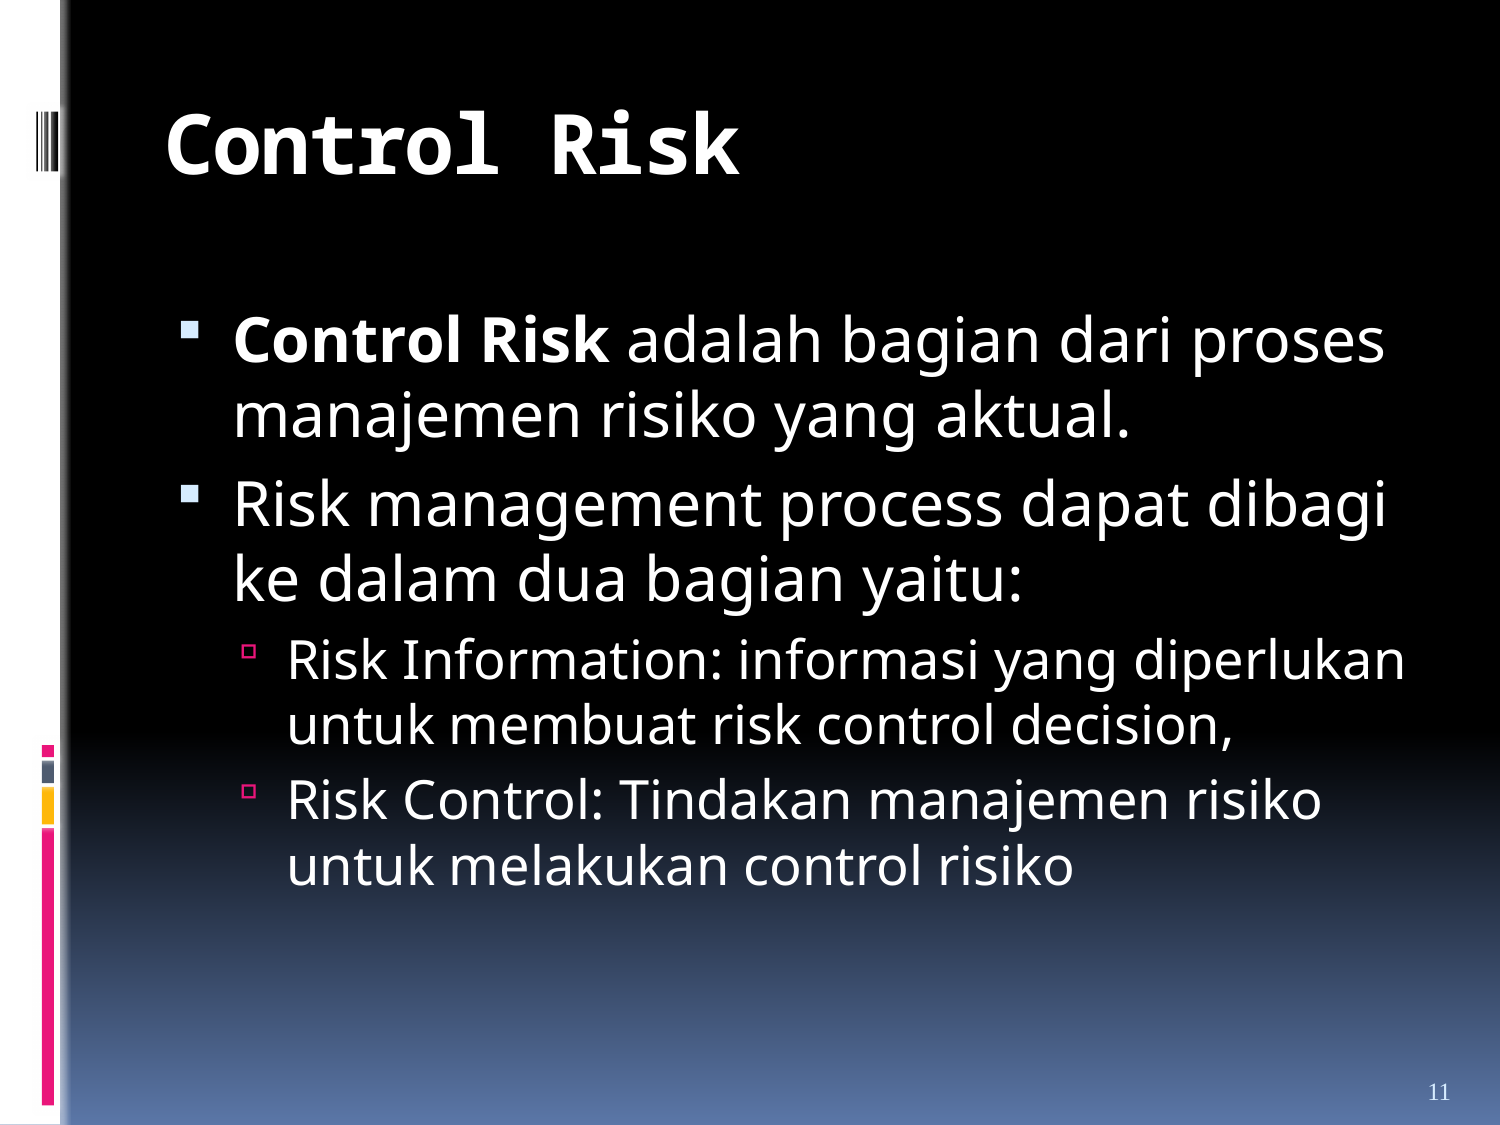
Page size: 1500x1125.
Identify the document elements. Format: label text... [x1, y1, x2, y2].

list Control Risk adalah bagian dari proses manajemen risiko yang aktual. Risk management process dapat dibagi ke dalam dua bagian yaitu: Risk Information: informasi yang diperlukan untuk membuat risk control decision, Risk Control: Tindakan manajemen risiko untuk melakukan control risiko [150, 292, 1425, 1043]
title Control Risk [150, 83, 1425, 234]
slide_number 11 [1412, 1052, 1488, 1113]
